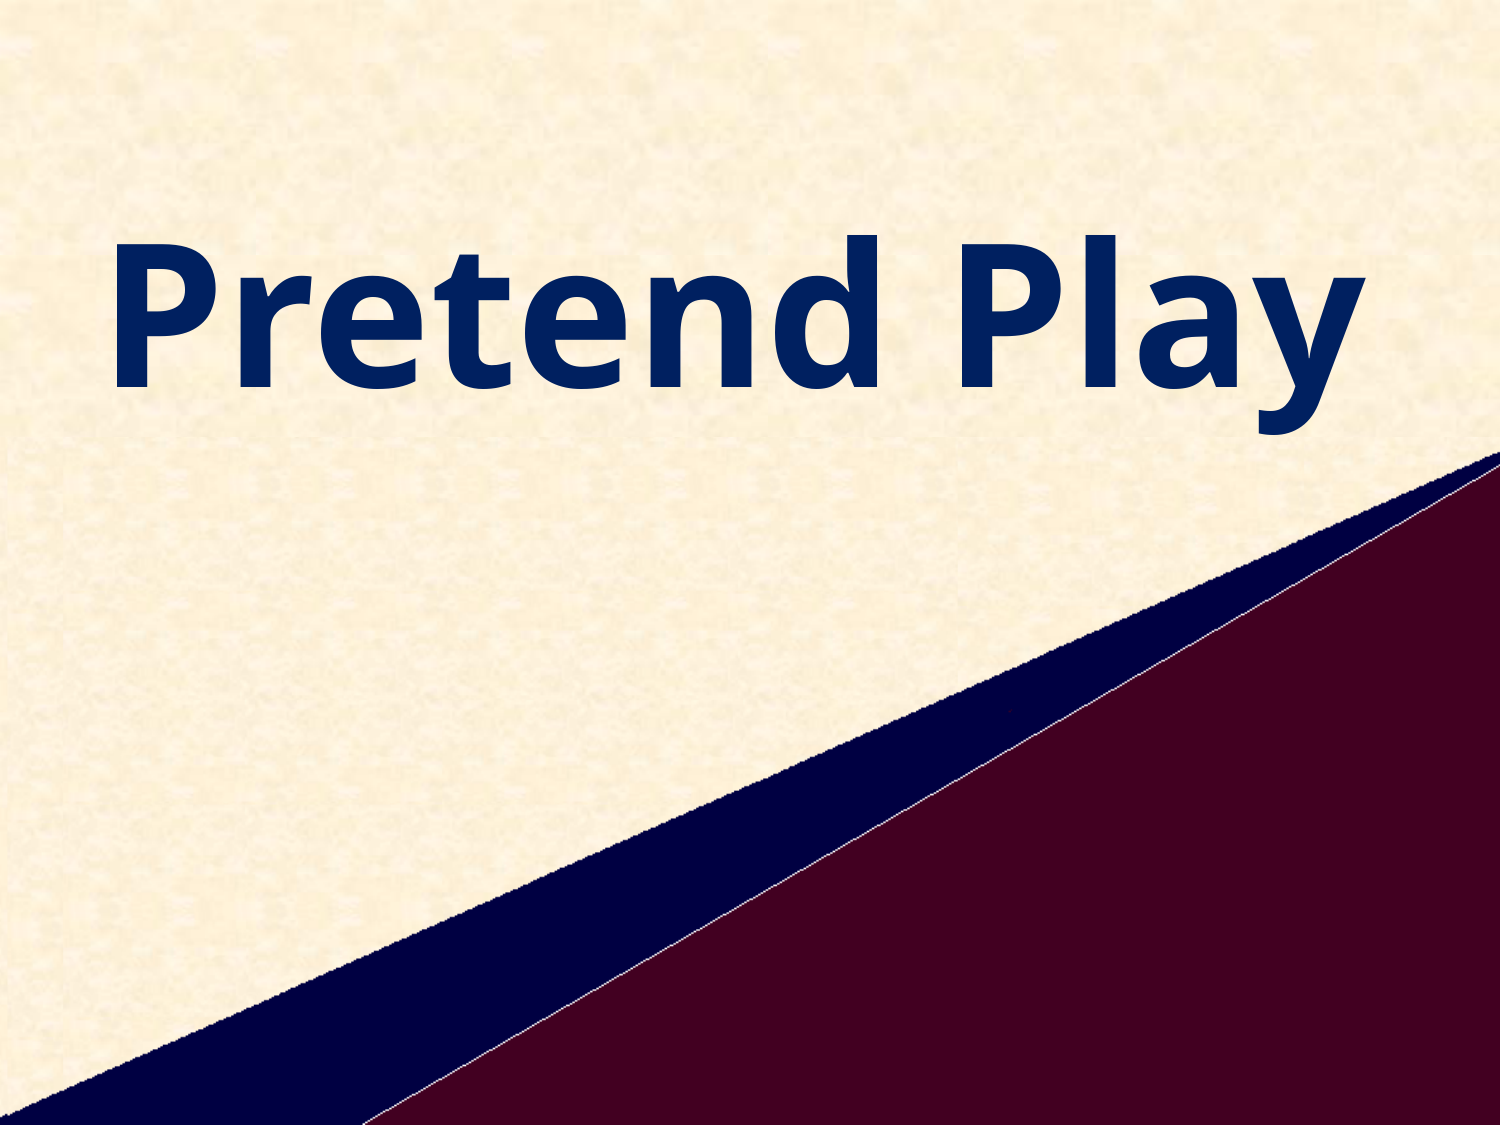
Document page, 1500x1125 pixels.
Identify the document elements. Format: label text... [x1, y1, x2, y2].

picture [0, 0, 1500, 1125]
text_box Pretend Play [99, 187, 1400, 425]
